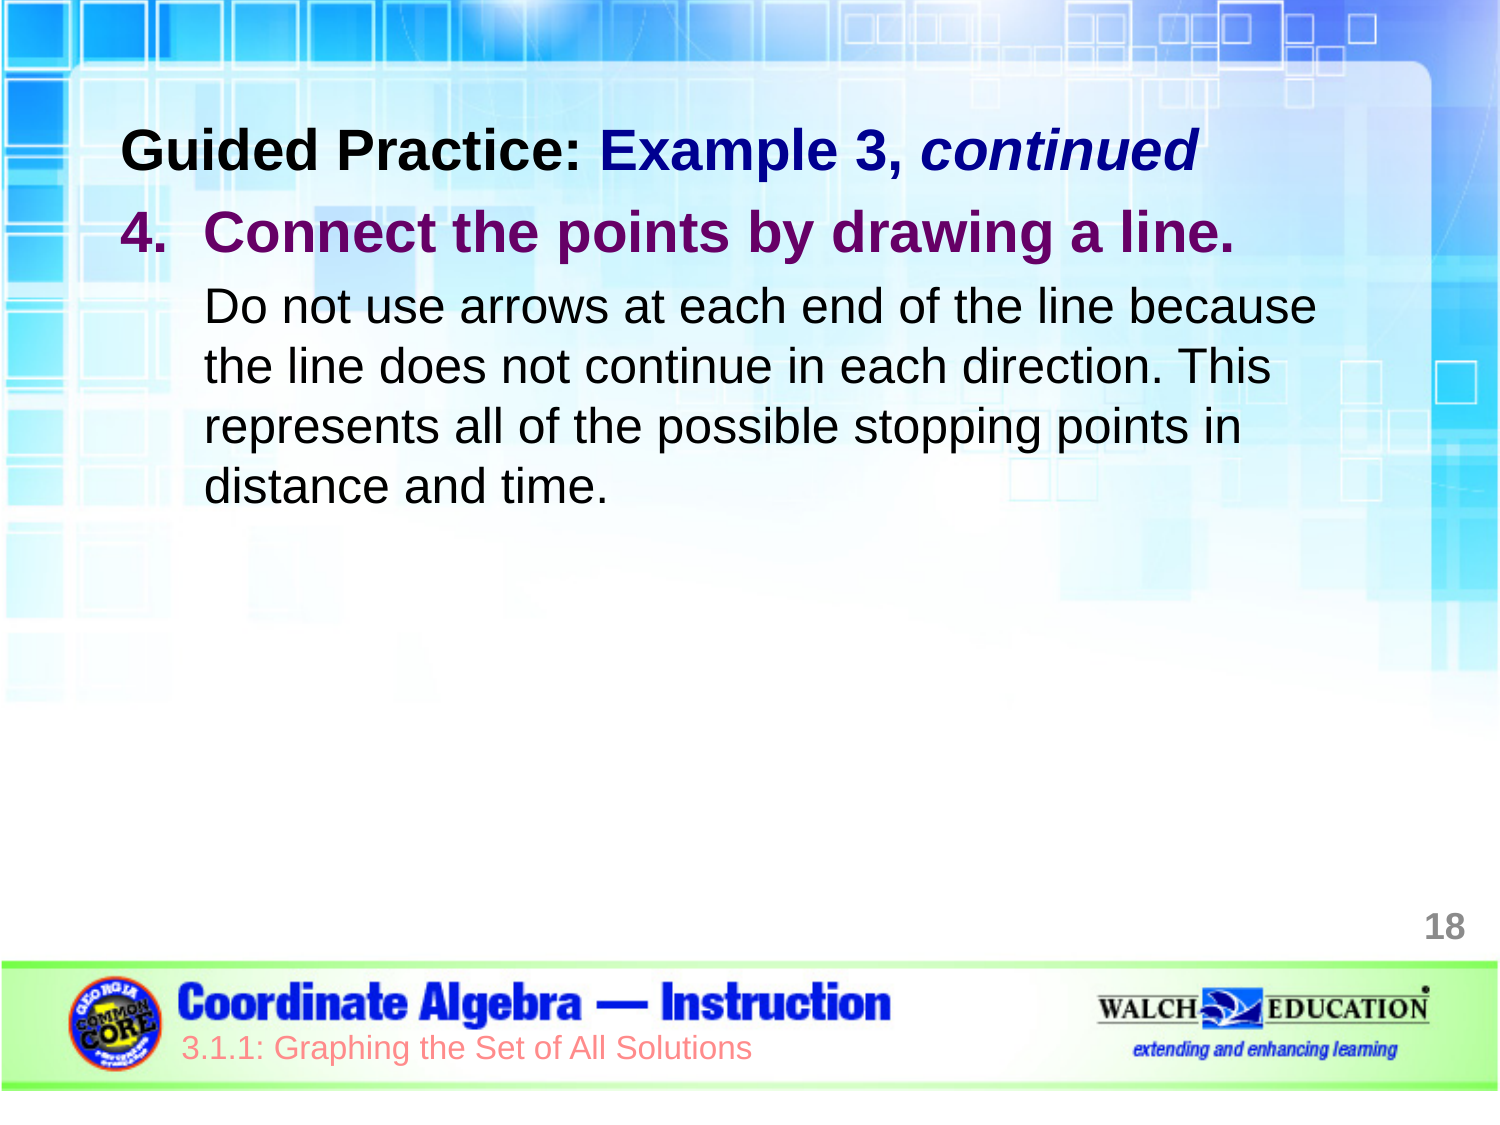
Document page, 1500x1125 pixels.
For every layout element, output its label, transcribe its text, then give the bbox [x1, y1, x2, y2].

subtitle Guided Practice: Example 3, continued Connect the points by drawing a line. Do not use arrows at each end of the line because the line does not continue in each direction. This represents all of the possible stopping points in distance and time. [105, 105, 1394, 925]
picture [1, 0, 1500, 1091]
footer 3.1.1: Graphing the Set of All Solutions [166, 1024, 1080, 1069]
slide_number 18 [1361, 901, 1481, 949]
